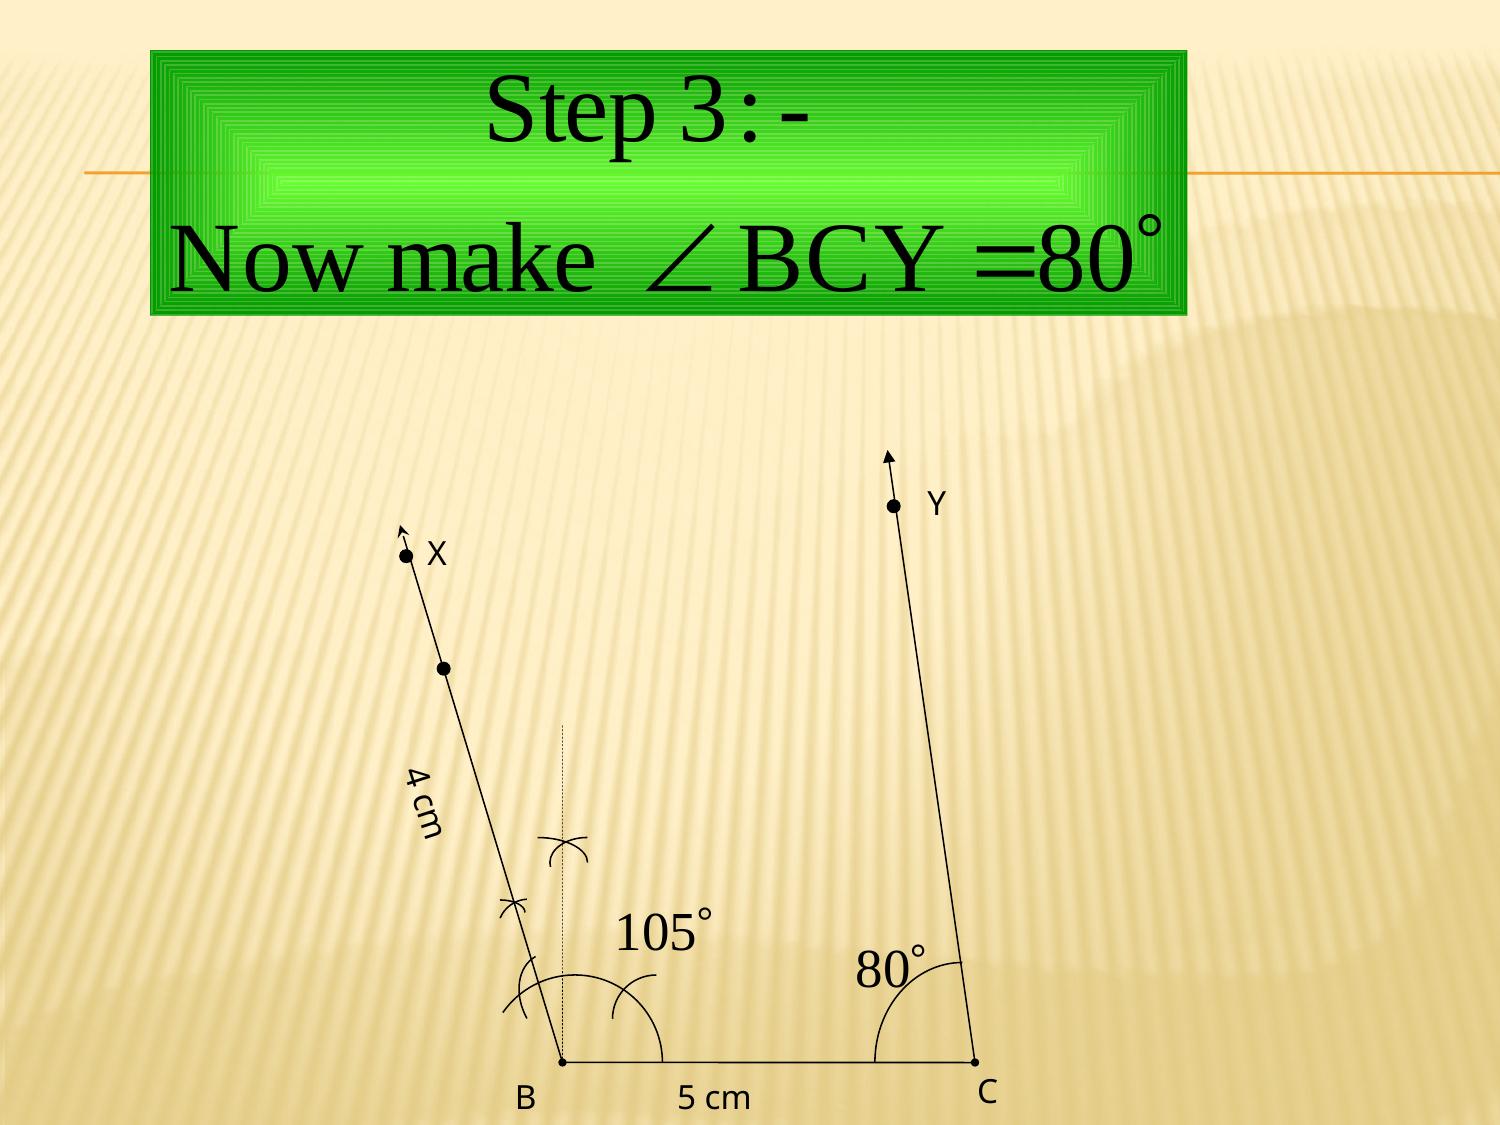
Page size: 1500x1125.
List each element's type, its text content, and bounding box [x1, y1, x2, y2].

text_box 5 cm [663, 1068, 825, 1125]
text_box [537, 837, 565, 863]
text_box [612, 982, 657, 1019]
text_box [500, 903, 521, 928]
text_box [849, 937, 942, 1002]
text_box [519, 959, 545, 1019]
text_box [112, 299, 732, 900]
text_box Y [912, 474, 1075, 588]
text_box [502, 995, 558, 1051]
text_box [883, 450, 896, 500]
text_box C [962, 1062, 1125, 1125]
text_box X [412, 525, 575, 638]
text_box [887, 499, 900, 513]
text_box [437, 662, 450, 675]
text_box [112, 24, 1240, 288]
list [149, 49, 1188, 316]
text_box [500, 899, 513, 913]
text_box [515, 899, 529, 931]
text_box [558, 1058, 574, 1067]
text_box [549, 837, 588, 867]
text_box B [499, 1068, 663, 1125]
text_box [874, 962, 963, 1063]
text_box 4 cm [327, 736, 485, 926]
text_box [612, 899, 728, 965]
text_box [397, 525, 410, 539]
text_box [532, 956, 560, 1008]
text_box [399, 549, 413, 563]
text_box [547, 974, 663, 1063]
